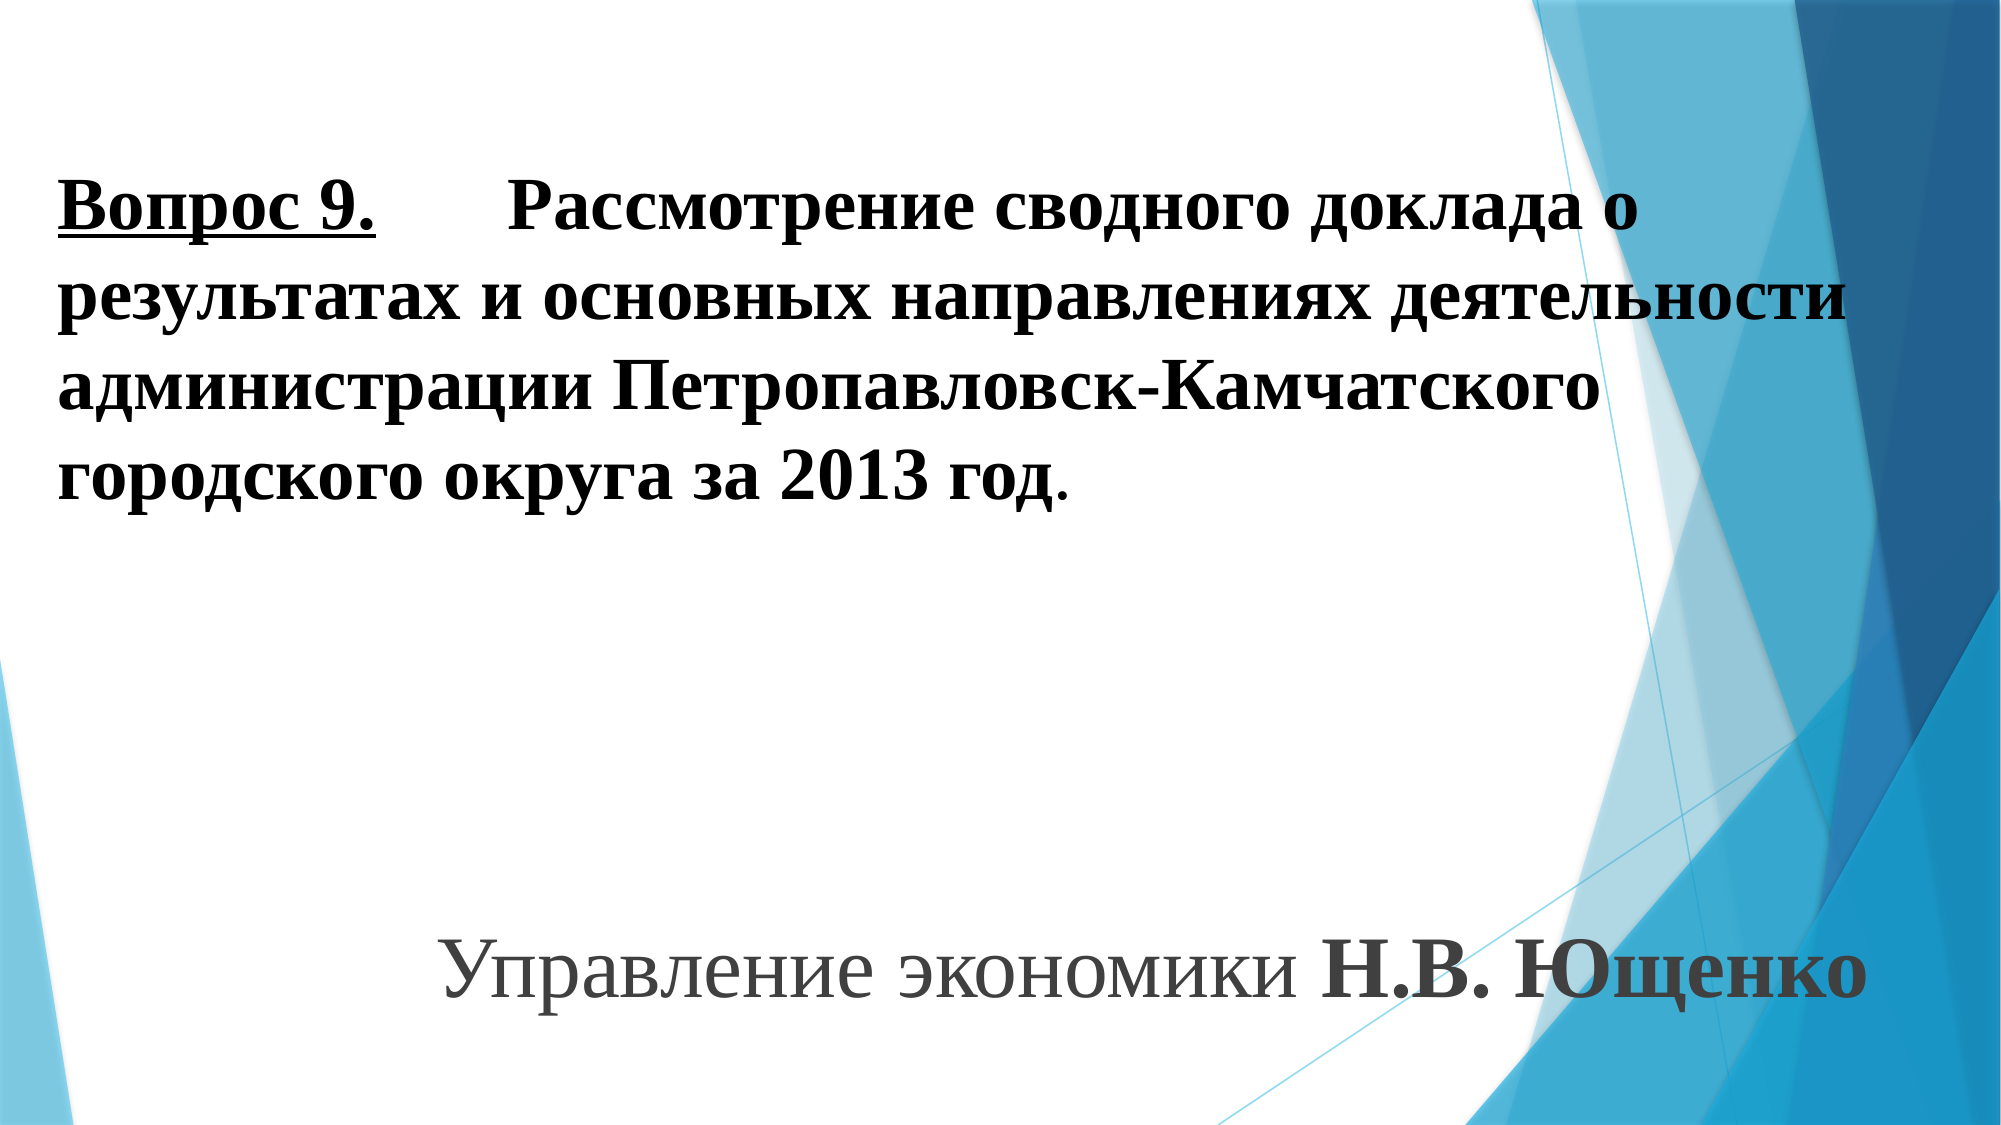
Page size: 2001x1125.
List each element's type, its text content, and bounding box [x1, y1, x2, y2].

title Вопрос 9. Рассмотрение сводного доклада о результатах и основных направлениях деятельности администрации Петропавловск-Камчатского городского округа за 2013 год. [42, 147, 1954, 829]
list Управление экономики Н.В. Ющенко [111, 676, 1886, 1024]
